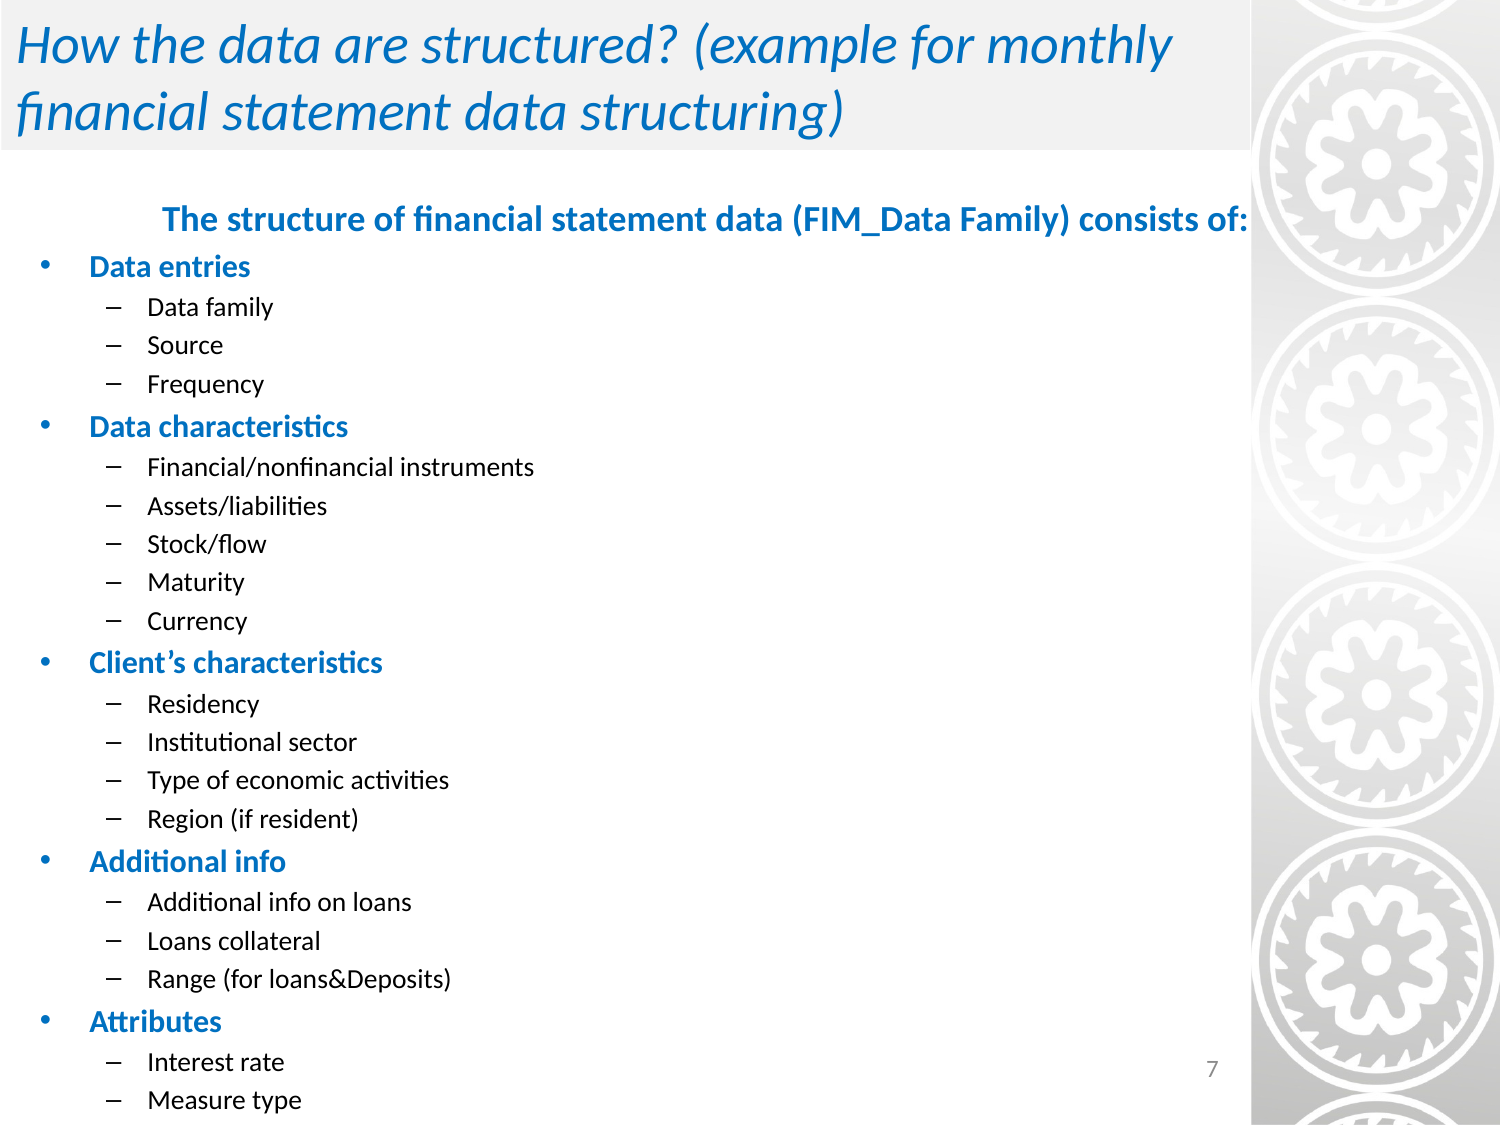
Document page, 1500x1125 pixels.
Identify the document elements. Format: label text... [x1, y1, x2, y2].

picture [0, 0, 1500, 1125]
list The structure of financial statement data (FIM_Data Family) consists of: Data entries Data family Source Frequency Data characteristics Financial/nonfinancial instruments Assets/liabilities Stock/flow Maturity Currency Client’s characteristics Residency Institutional sector Type of economic activities Region (if resident) Additional info Additional info on loans Loans collateral Range (for loans&Deposits) Attributes Interest rate Measure type [24, 187, 1388, 1125]
title How the data are structured? (example for monthly financial statement data structuring) [1, 0, 1250, 150]
slide_number 7 [1037, 1037, 1388, 1098]
